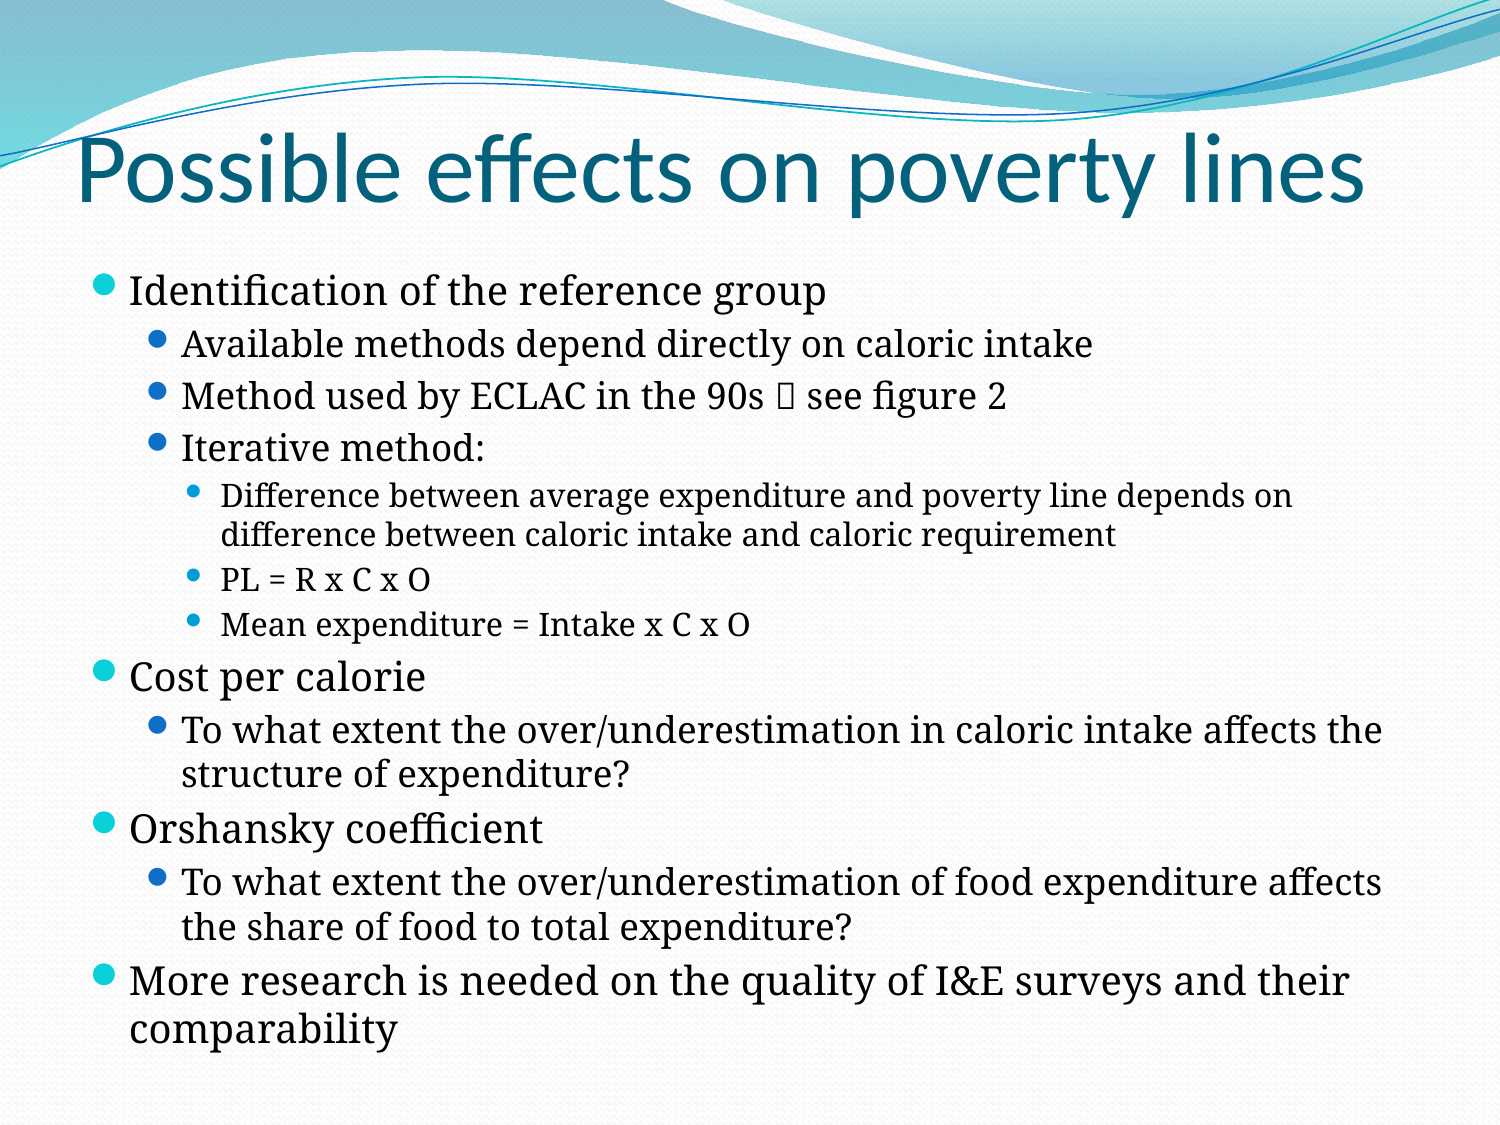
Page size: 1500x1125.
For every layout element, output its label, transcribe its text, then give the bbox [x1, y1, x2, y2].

title Possible effects on poverty lines [75, 35, 1425, 223]
list Identification of the reference group Available methods depend directly on caloric intake Method used by ECLAC in the 90s  see figure 2 Iterative method: Difference between average expenditure and poverty line depends on difference between caloric intake and caloric requirement PL = R x C x O Mean expenditure = Intake x C x O Cost per calorie To what extent the over/underestimation in caloric intake affects the structure of expenditure? Orshansky coefficient To what extent the over/underestimation of food expenditure affects the share of food to total expenditure? More research is needed on the quality of I&E surveys and their comparability [75, 257, 1425, 1067]
